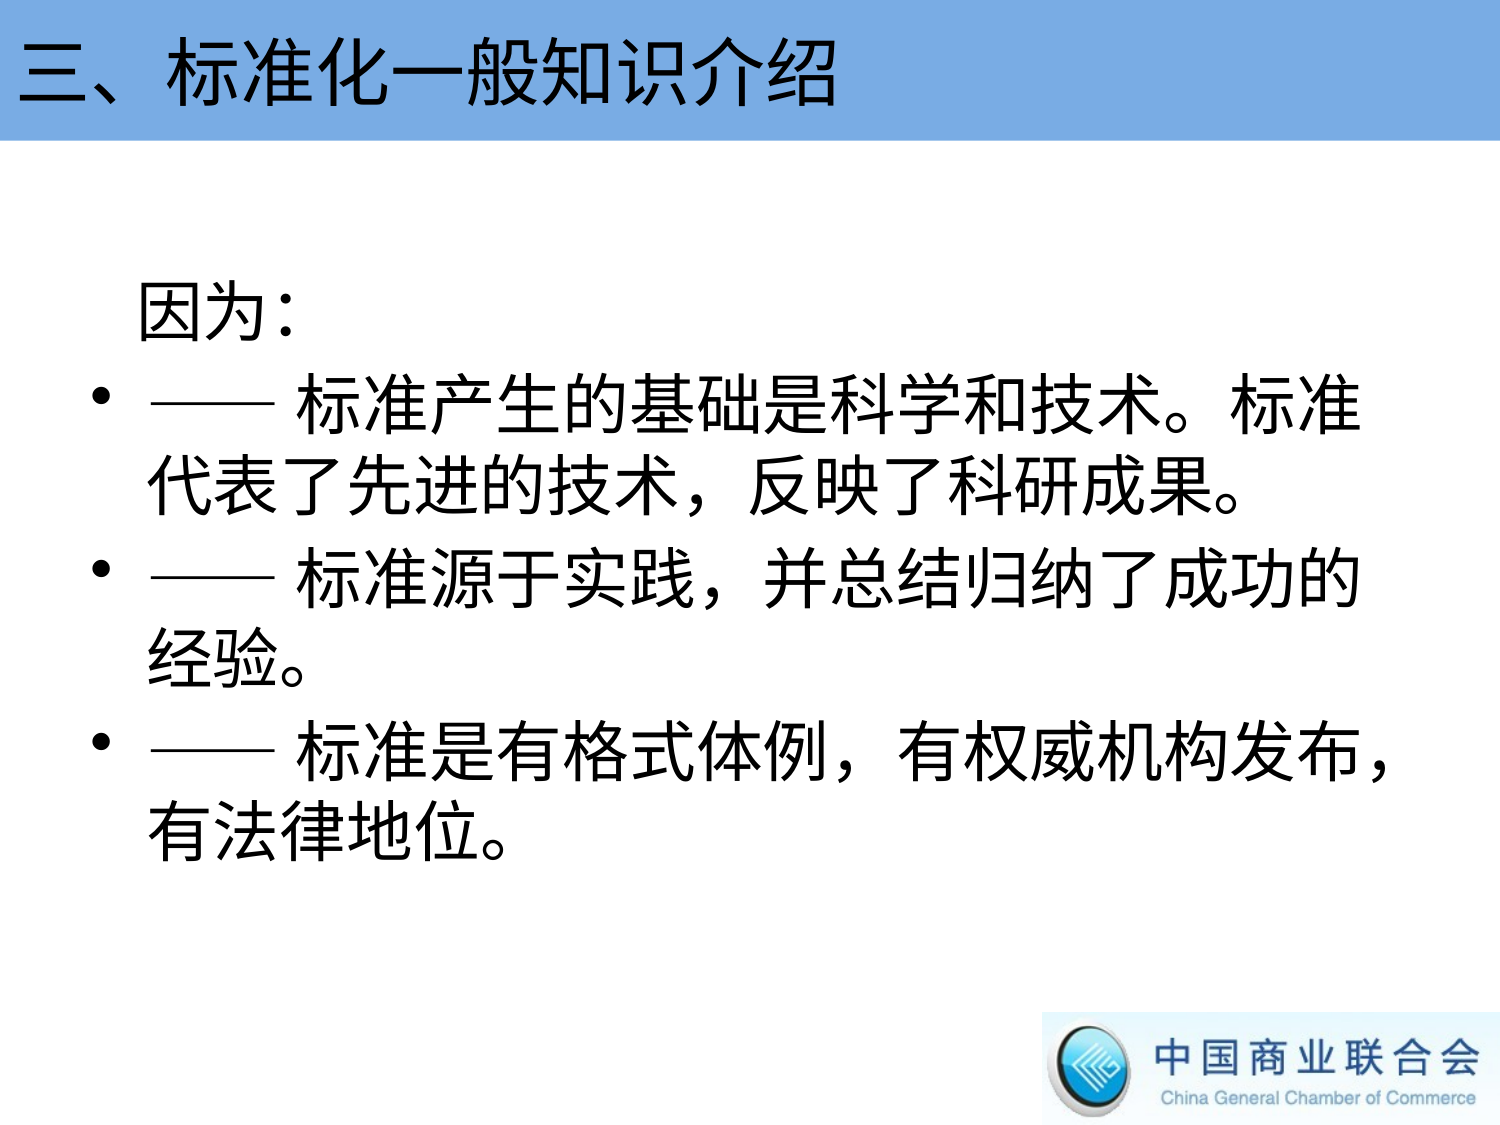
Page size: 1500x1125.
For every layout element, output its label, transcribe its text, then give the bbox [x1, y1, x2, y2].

picture [1042, 1012, 1500, 1125]
text_box 三、标准化一般知识介绍 [0, 0, 1032, 141]
list 因为： ——标准产生的基础是科学和技术。标准代表了先进的技术，反映了科研成果。 ——标准源于实践，并总结归纳了成功的经验。 ——标准是有格式体例，有权威机构发布，有法律地位。 [74, 262, 1426, 1006]
